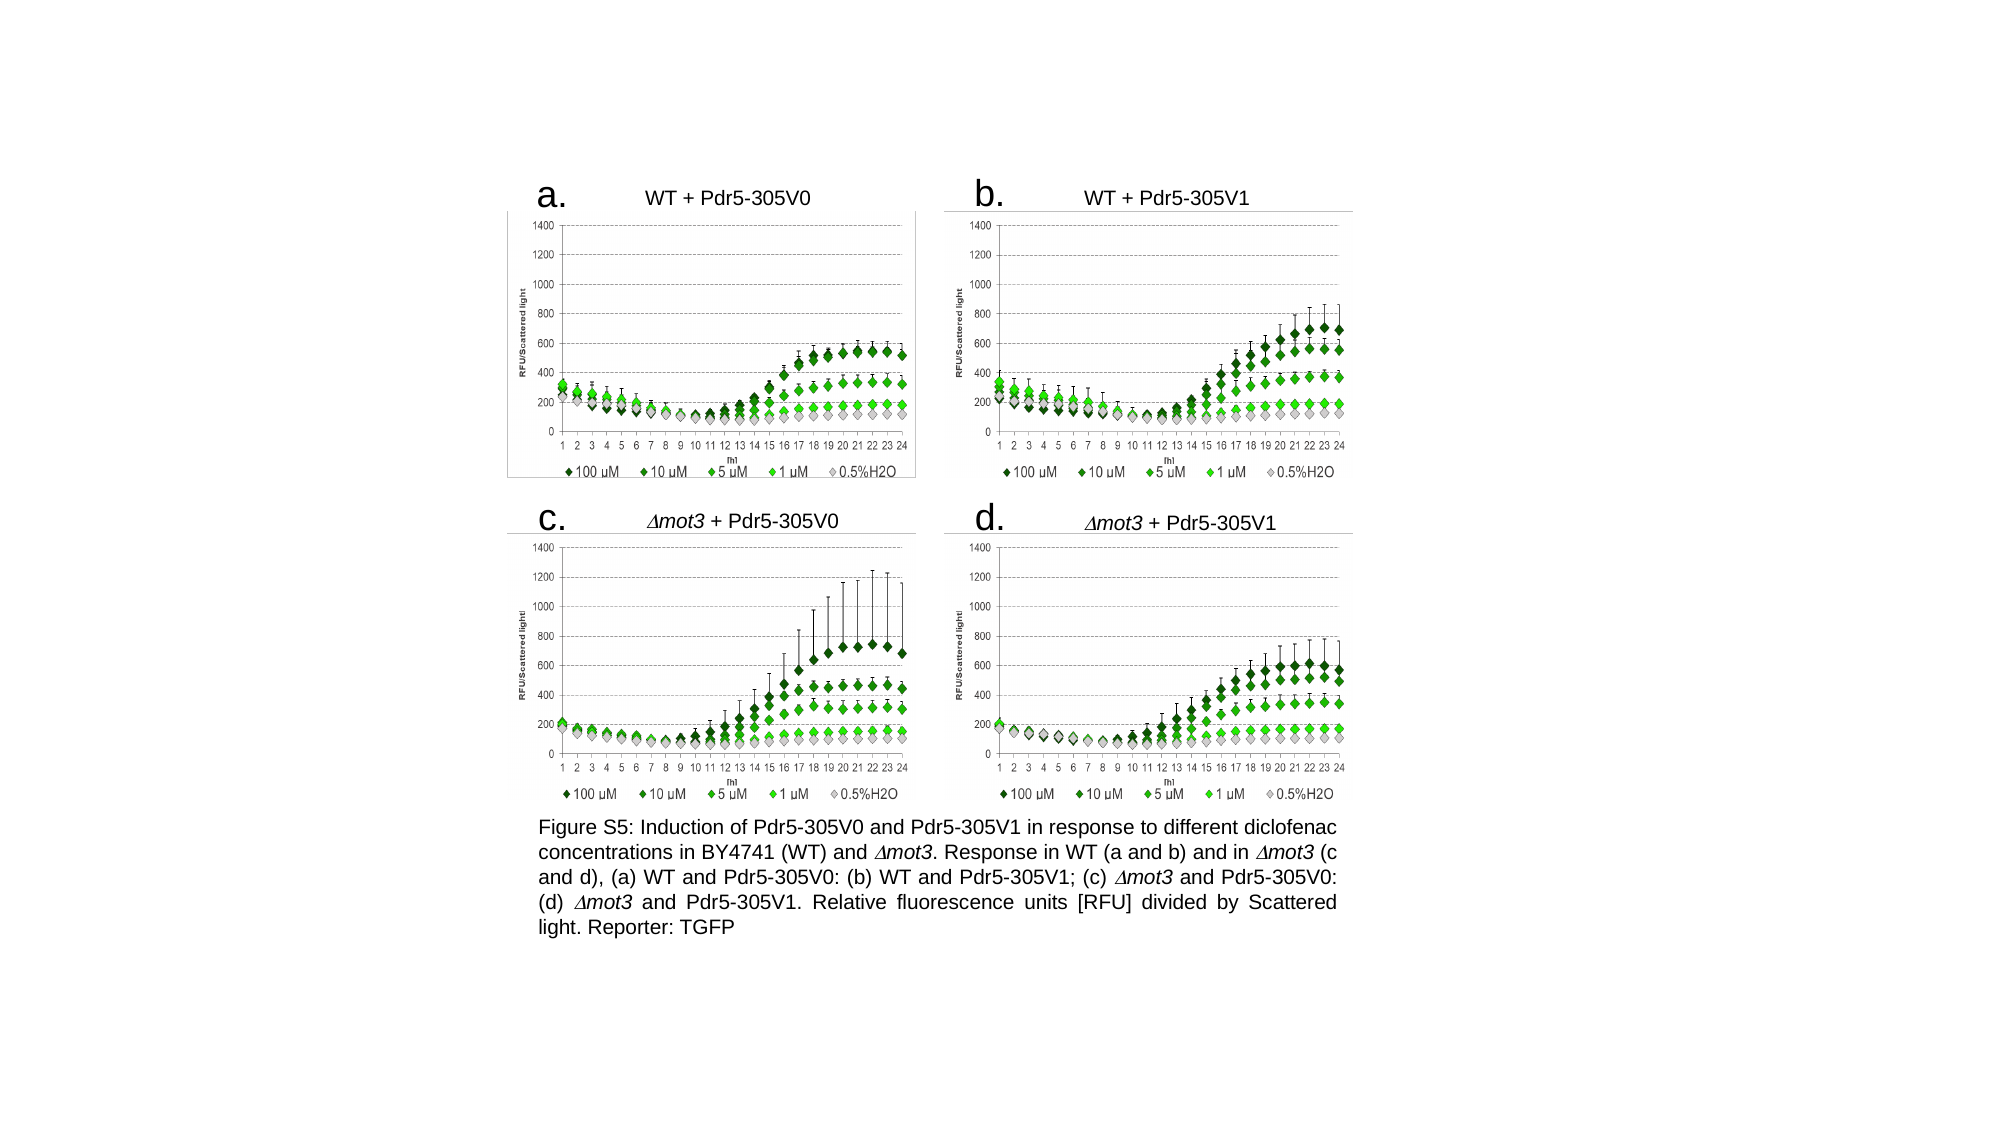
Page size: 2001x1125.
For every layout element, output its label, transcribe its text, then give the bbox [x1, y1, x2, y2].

text_box Figure S5: Induction of Pdr5-305V0 and Pdr5-305V1 in response to different diclofenac concentrations in BY4741 (WT) and Dmot3. Response in WT (a and b) and in Dmot3 (c and d), (a) WT and Pdr5-305V0: (b) WT and Pdr5-305V1; (c) Dmot3 and Pdr5-305V0: (d) Dmot3 and Pdr5-305V1. Relative fluorescence units [RFU] divided by Scattered light. Reporter: TGFP [523, 806, 1353, 947]
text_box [507, 161, 1353, 800]
